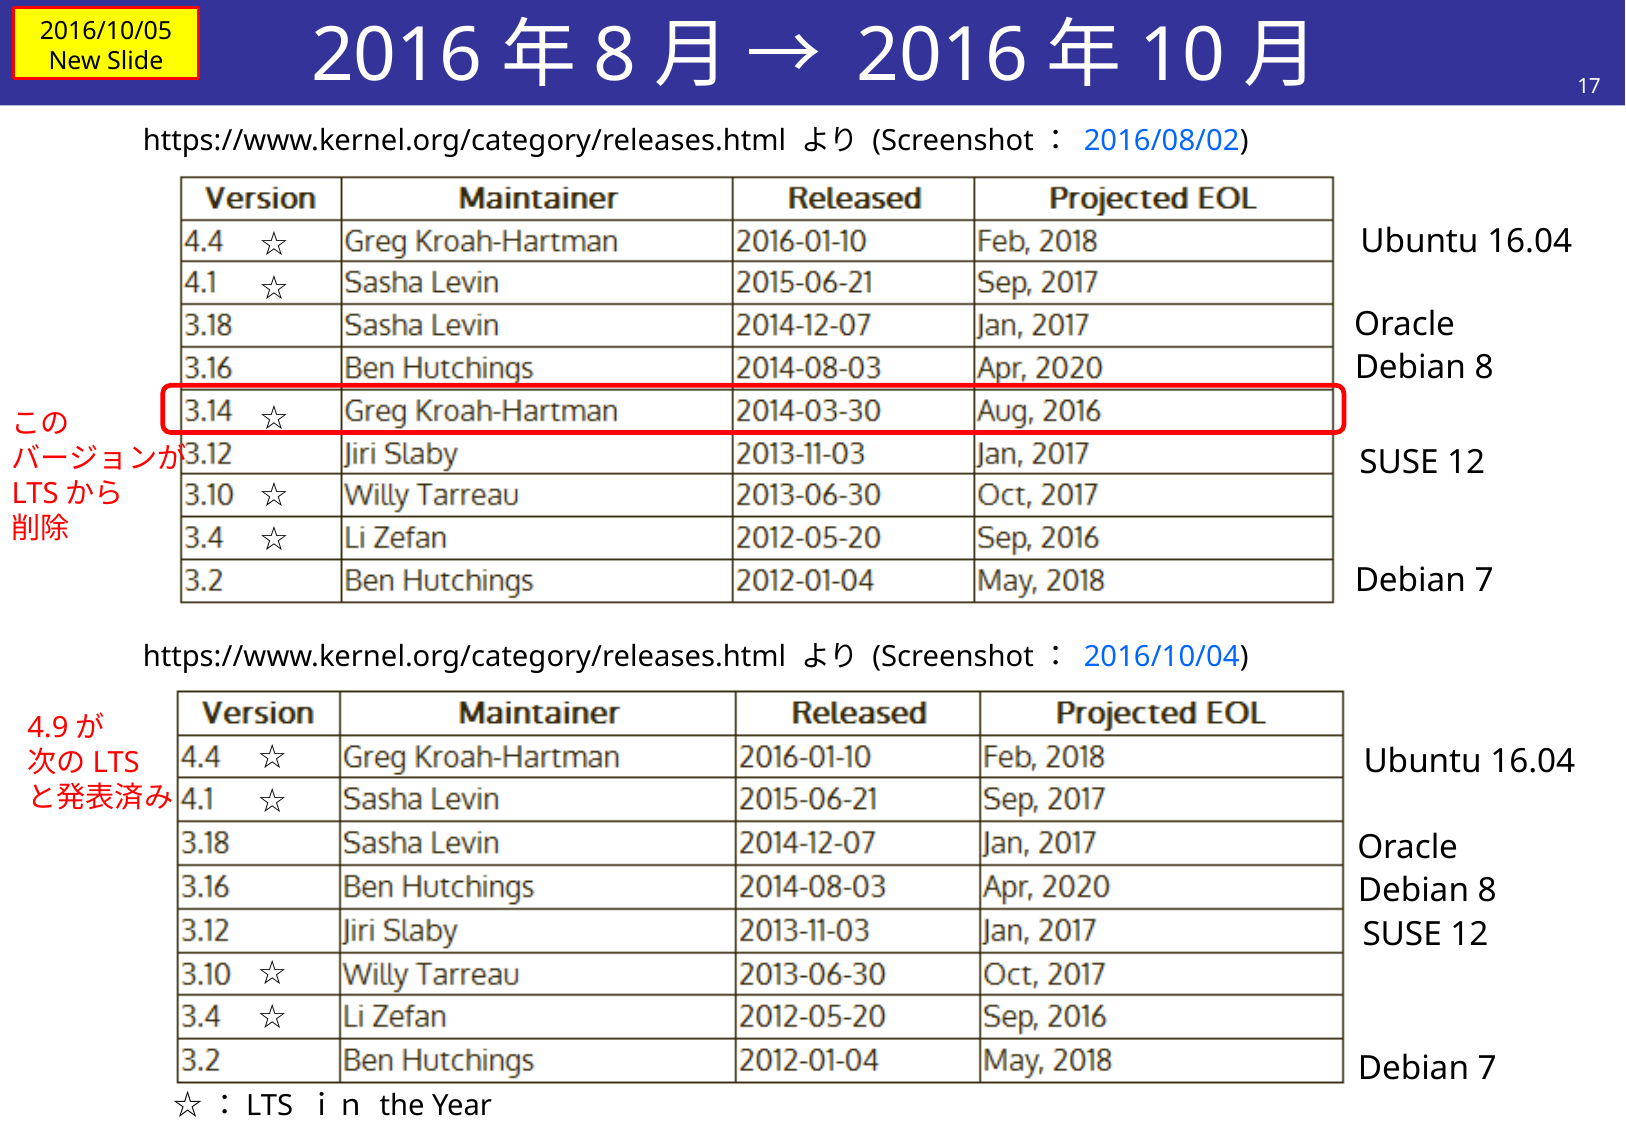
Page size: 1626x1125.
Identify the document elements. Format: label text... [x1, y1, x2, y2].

text_box 2016/10/05 New Slide [13, 7, 199, 79]
text_box この バージョンが LTSから 削除 [0, 397, 154, 552]
text_box Oracle [1364, 817, 1474, 873]
text_box SUSE 12 [1364, 905, 1504, 960]
text_box Ubuntu 16.04 [1368, 211, 1588, 267]
text_box Debian 8 [1364, 861, 1512, 916]
picture [159, 116, 1365, 626]
title 2016年8月 → 2016年10月 [83, 0, 1546, 102]
text_box ☆：LTS ｉｎ the Year [158, 1099, 507, 1125]
text_box https://www.kernel.org/category/releases.html より (Screenshot： 2016/10/04) [128, 630, 1264, 680]
slide_number 17 [1524, 65, 1616, 105]
text_box Ubuntu 16.04 [1364, 731, 1591, 786]
text_box https://www.kernel.org/category/releases.html より (Screenshot： 2016/08/02) [128, 113, 1264, 164]
text_box Debian 7 [1364, 1038, 1512, 1094]
text_box Debian 7 [1368, 550, 1509, 606]
text_box SUSE 12 [1368, 432, 1501, 488]
text_box 4.9が 次のLTS と発表済み [12, 701, 154, 821]
picture [159, 680, 1359, 1093]
text_box Oracle [1368, 294, 1471, 349]
text_box Debian 8 [1368, 338, 1509, 393]
